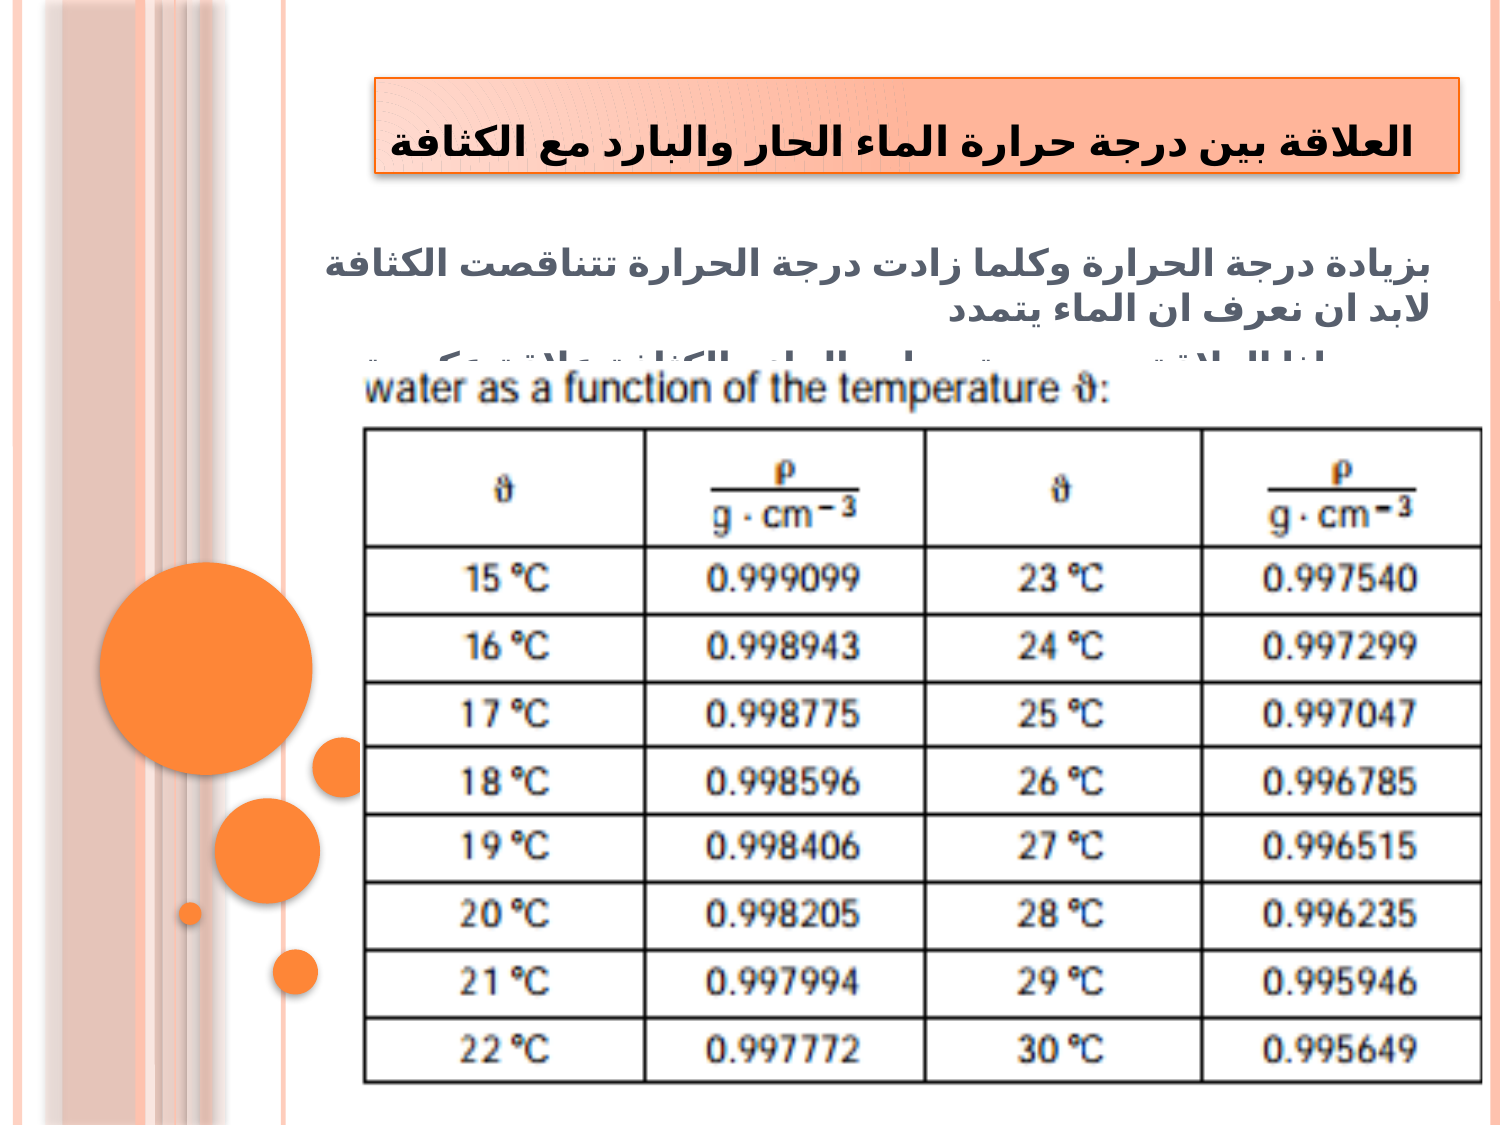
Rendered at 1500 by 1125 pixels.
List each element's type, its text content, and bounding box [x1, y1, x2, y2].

title العلاقة بين درجة حرارة الماء الحار والبارد مع الكثافة [374, 77, 1460, 174]
subtitle بزيادة درجة الحرارة وكلما زادت درجة الحرارة تتناقصت الكثافة لابد ان نعرف ان الماء يتمدد اذا العلاقة بين درجة حراره الماء والكثافة علاقة عكسية [242, 231, 1447, 1046]
picture [359, 361, 1483, 1125]
